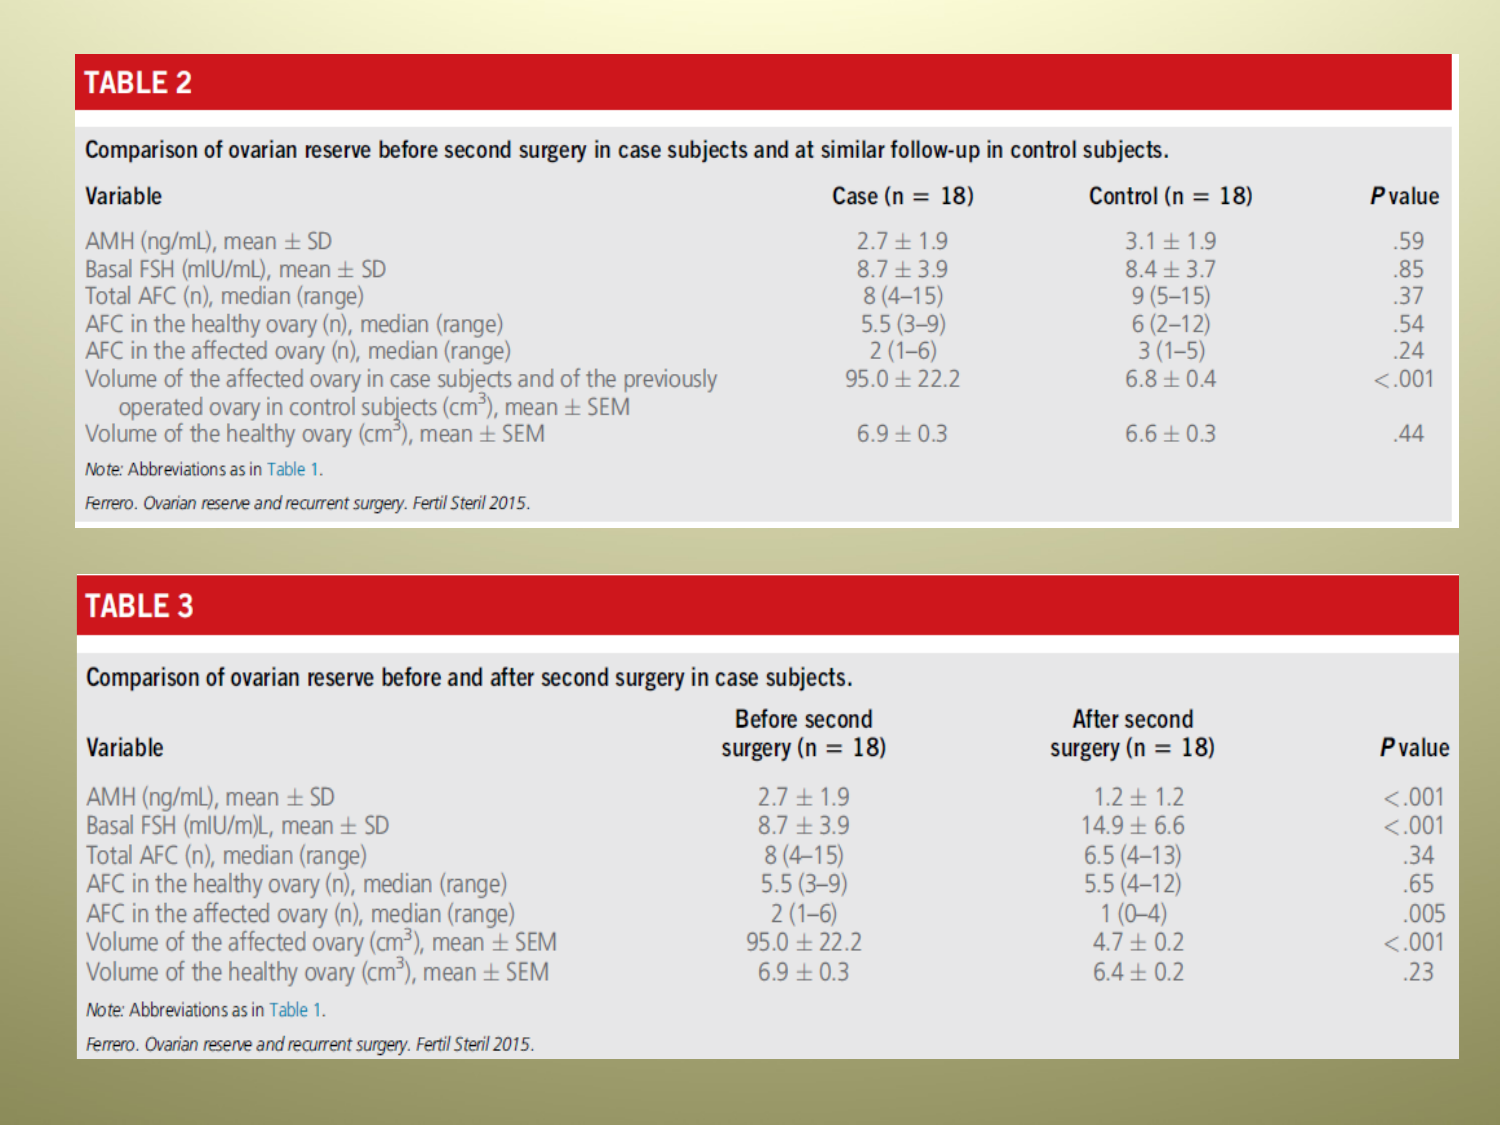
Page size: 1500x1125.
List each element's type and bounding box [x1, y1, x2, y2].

list [74, 54, 1460, 528]
picture [0, 0, 1500, 1125]
